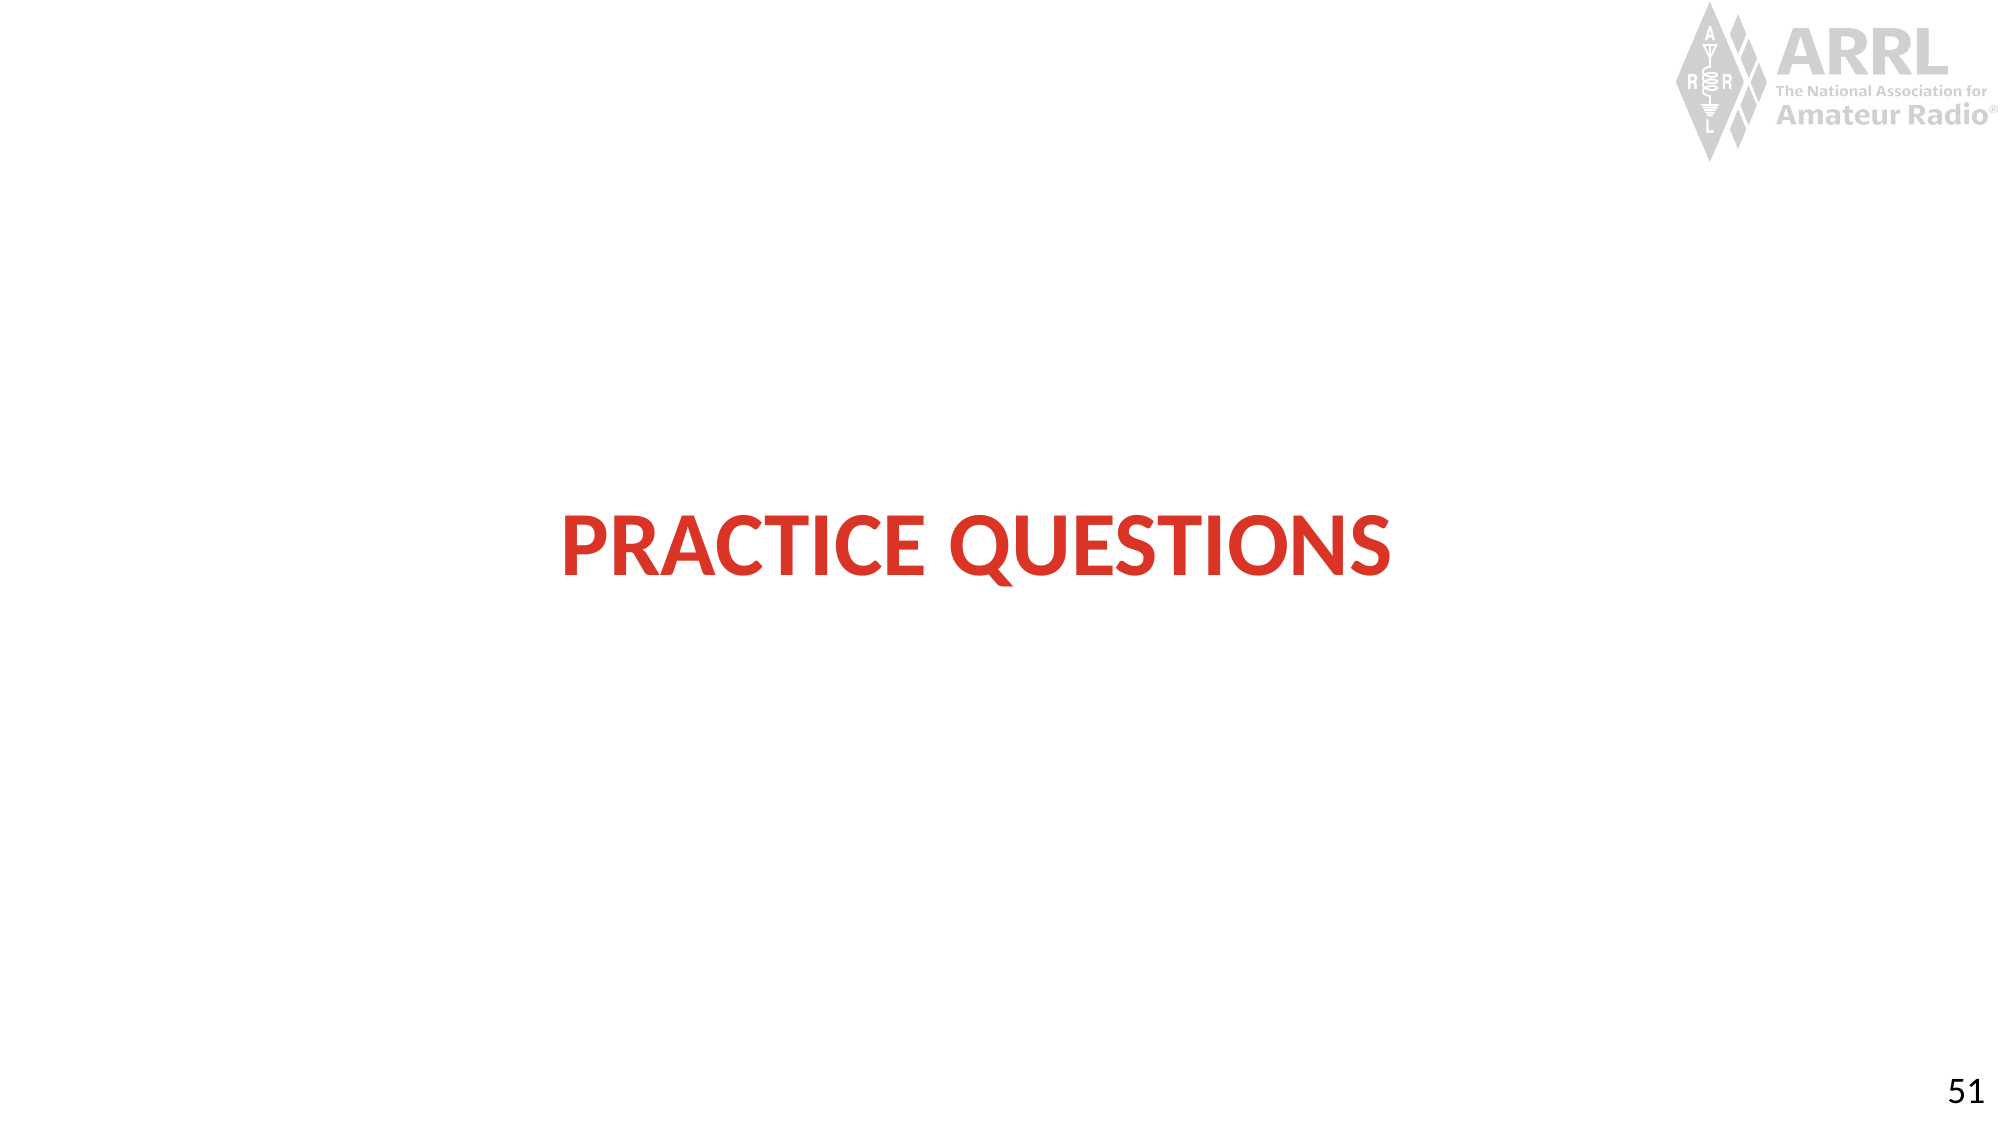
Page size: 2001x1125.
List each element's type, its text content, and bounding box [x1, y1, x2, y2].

title PRACTICE QUESTIONS [114, 437, 1840, 655]
picture [1674, 0, 2000, 164]
